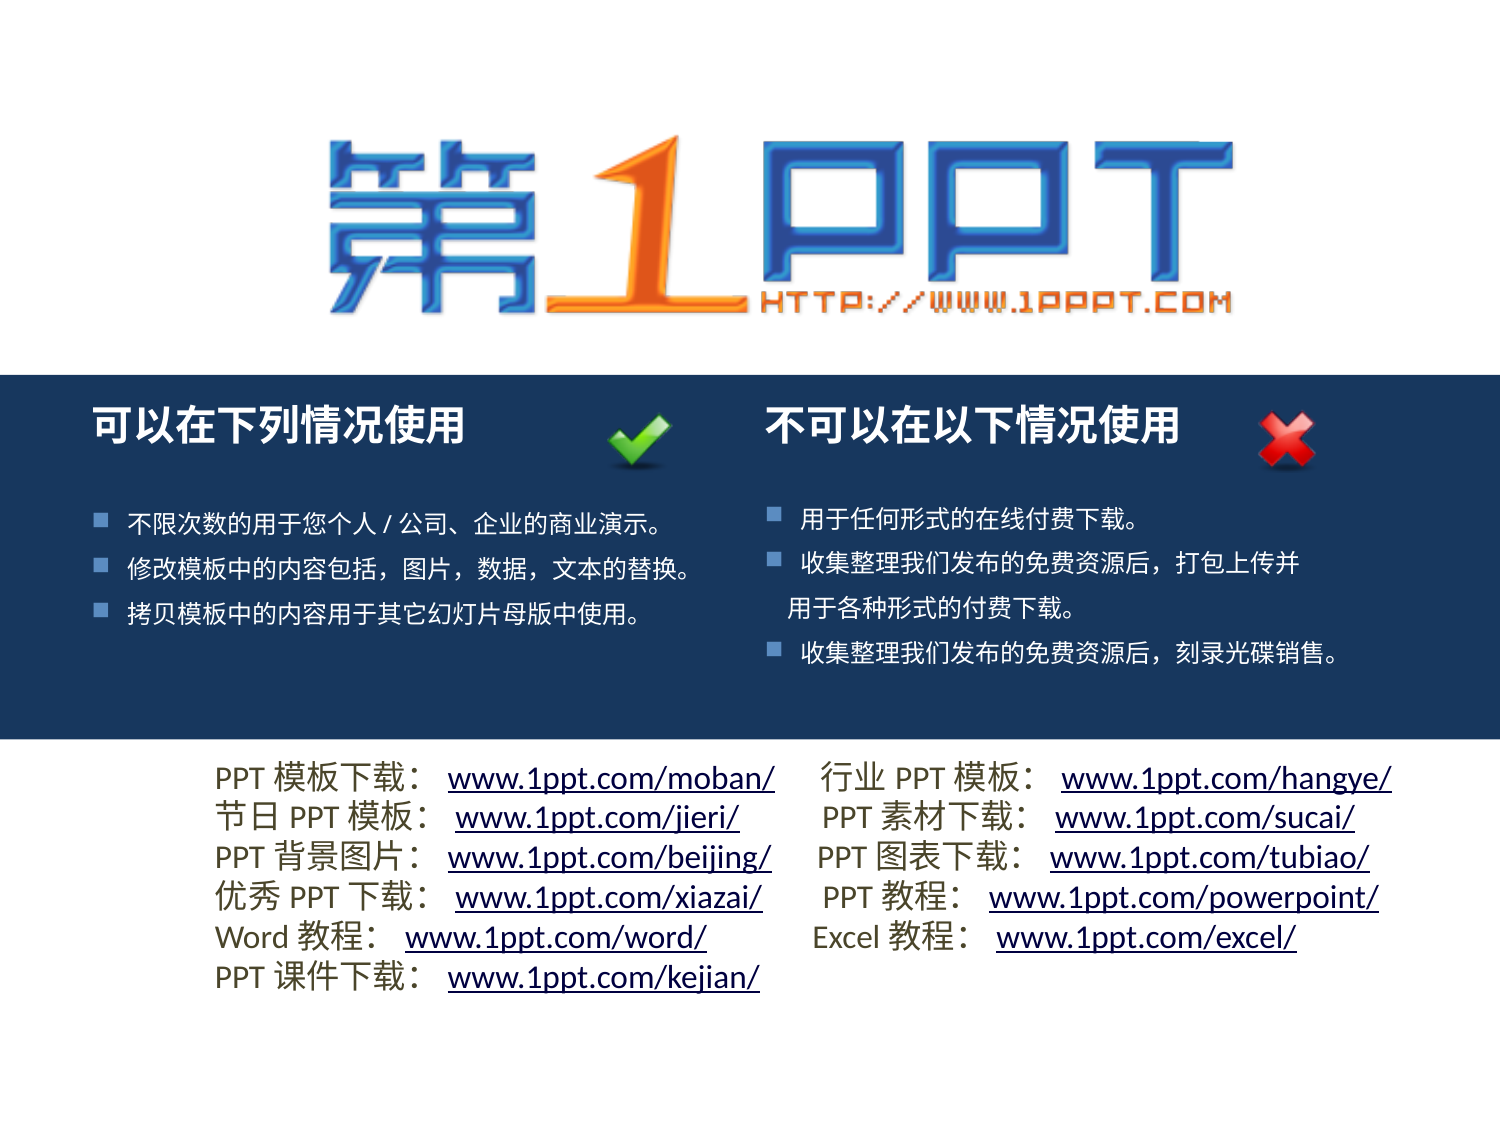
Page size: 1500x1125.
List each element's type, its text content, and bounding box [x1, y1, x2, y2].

text_box [0, 374, 1500, 740]
picture [607, 407, 673, 473]
text_box 不可以在以下情况使用 用于任何形式的在线付费下载。 收集整理我们发布的免费资源后，打包上传并 用于各种形式的付费下载。 收集整理我们发布的免费资源后，刻录光碟销售。 [750, 391, 1424, 716]
picture [307, 117, 1259, 339]
picture [1253, 407, 1319, 473]
text_box PPT模板下载：www.1ppt.com/moban/ 行业PPT模板：www.1ppt.com/hangye/ 节日PPT模板：www.1ppt.com/jieri/ PPT素材下载：www.1ppt.com/sucai/ PPT背景图片：www.1ppt.com/beijing/ PPT图表下载：www.1ppt.com/tubiao/ 优秀PPT下载：www.1ppt.com/xiazai/ PPT教程：www.1ppt.com/powerpoint/ Word教程：www.1ppt.com/word/ Excel教程：www.1ppt.com/excel/ PPT课件下载：www.1ppt.com/kejian/ [198, 740, 1500, 1096]
text_box 可以在下列情况使用 不限次数的用于您个人/公司、企业的商业演示。 修改模板中的内容包括，图片，数据，文本的替换。 拷贝模板中的内容用于其它幻灯片母版中使用。 [76, 391, 750, 716]
